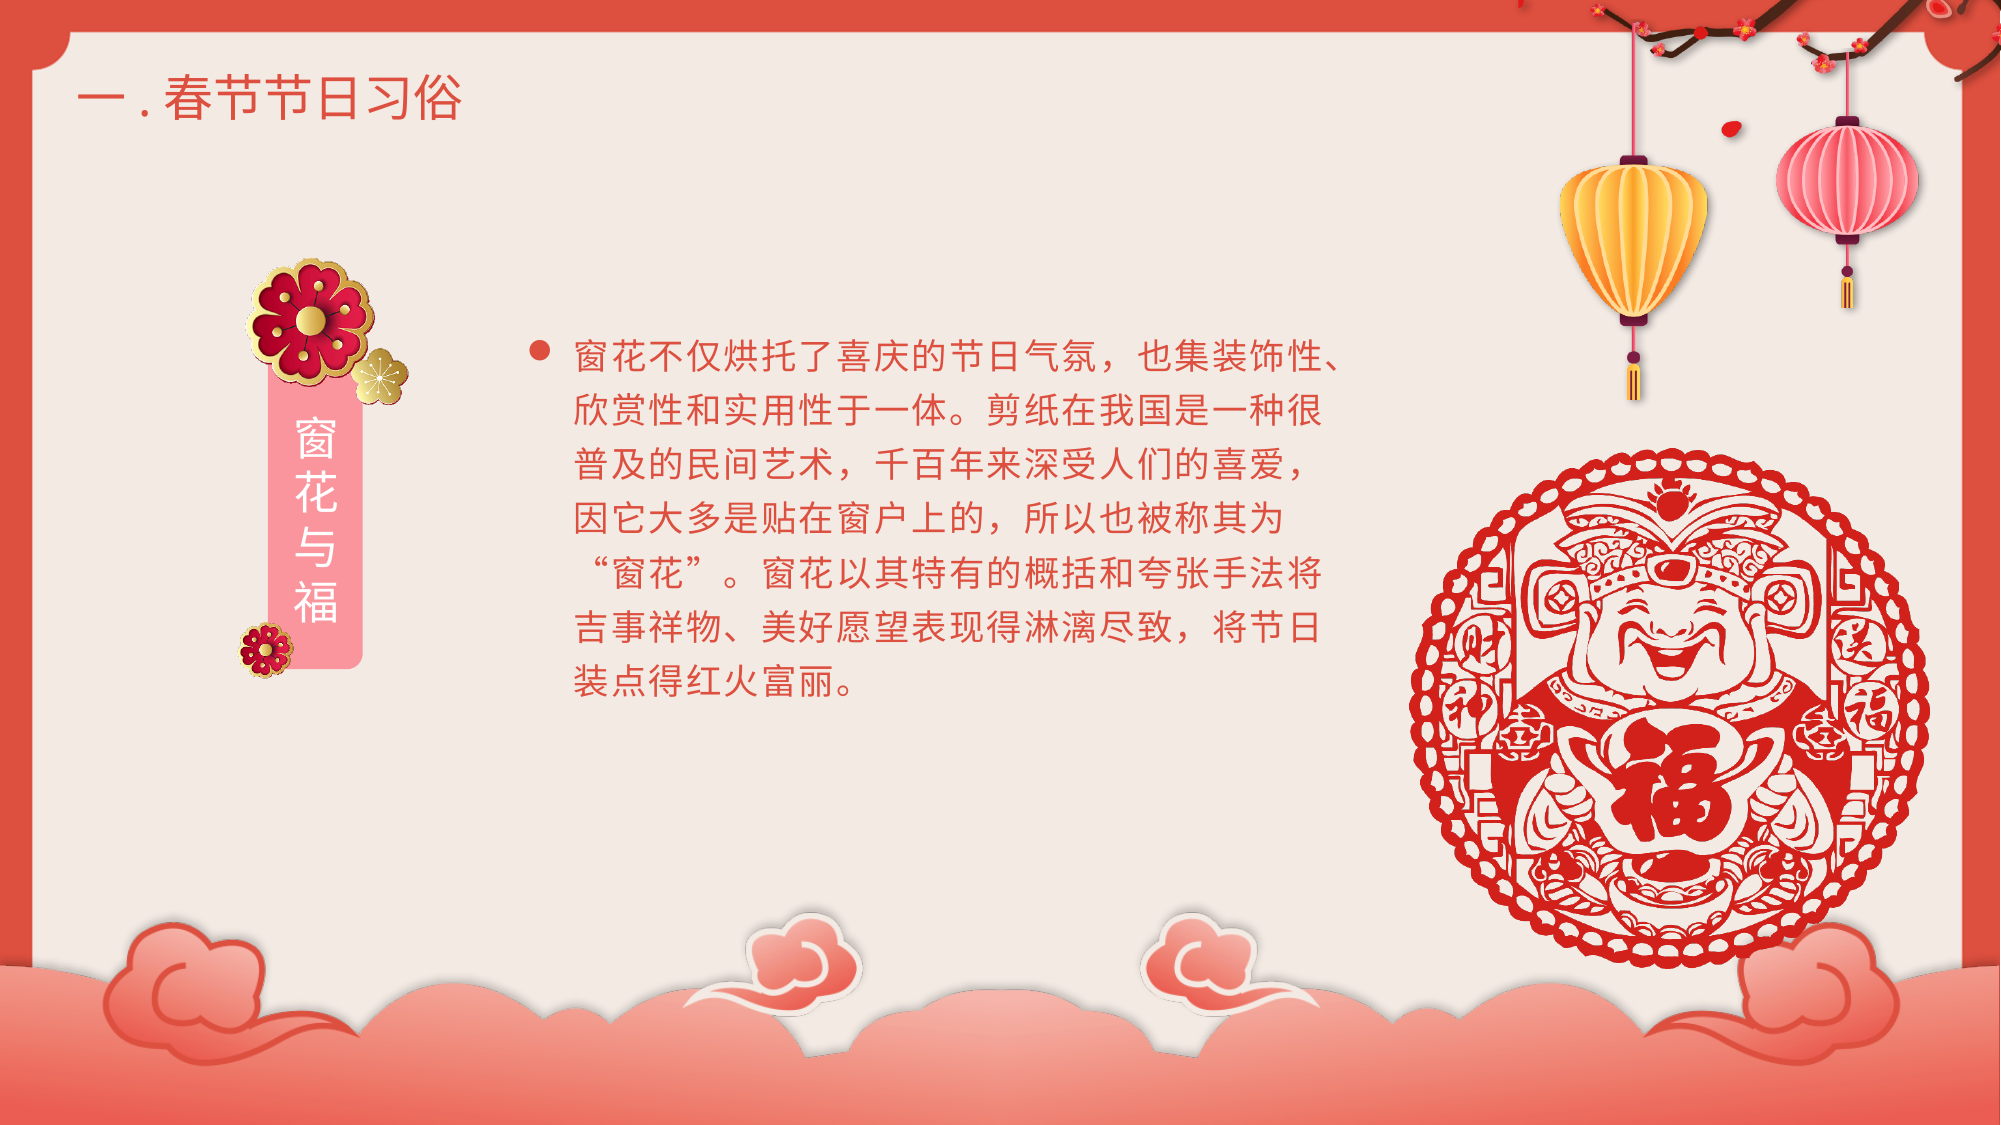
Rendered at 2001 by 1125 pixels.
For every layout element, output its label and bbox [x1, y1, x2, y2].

text_box [267, 434, 363, 670]
picture [0, 0, 2001, 1125]
